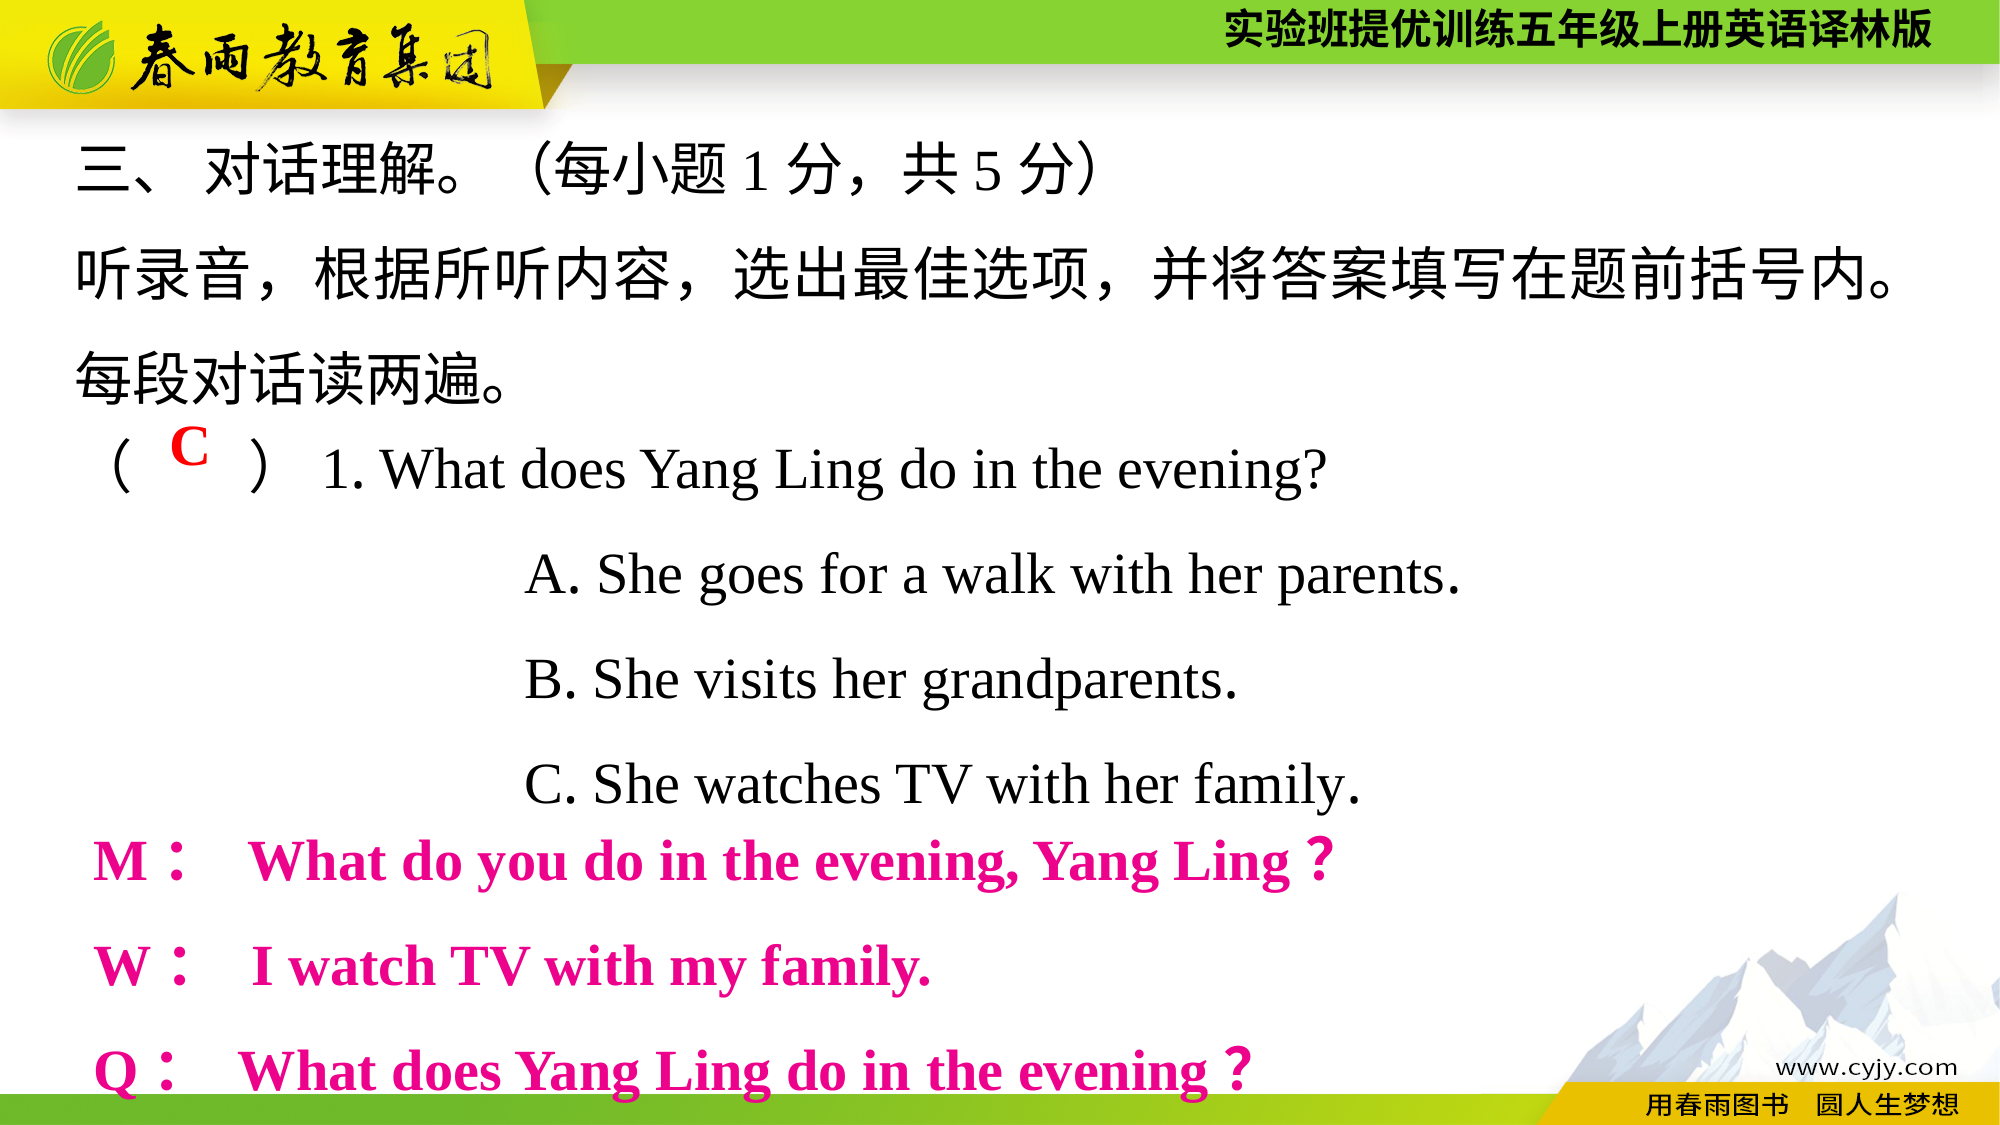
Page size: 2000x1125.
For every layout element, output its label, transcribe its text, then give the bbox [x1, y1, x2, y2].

text_box C [154, 399, 227, 485]
picture [0, 0, 2000, 1125]
text_box M： What do you do in the evening, Yang Ling？ W： I watch TV with my family. Q： What does Yang Ling do in the evening？ [78, 780, 1414, 1110]
list 三、 对话理解。（每小题1分，共5分） 听录音，根据所听内容，选出最佳选项，并将答案填写在题前括号内。每段对话读两遍。 [59, 90, 1944, 387]
text_box （ ）1. What does Yang Ling do in the evening? A. She goes for a walk with her parents. B. She visits her grandparents. C. She watches TV with her family. [59, 387, 1944, 823]
